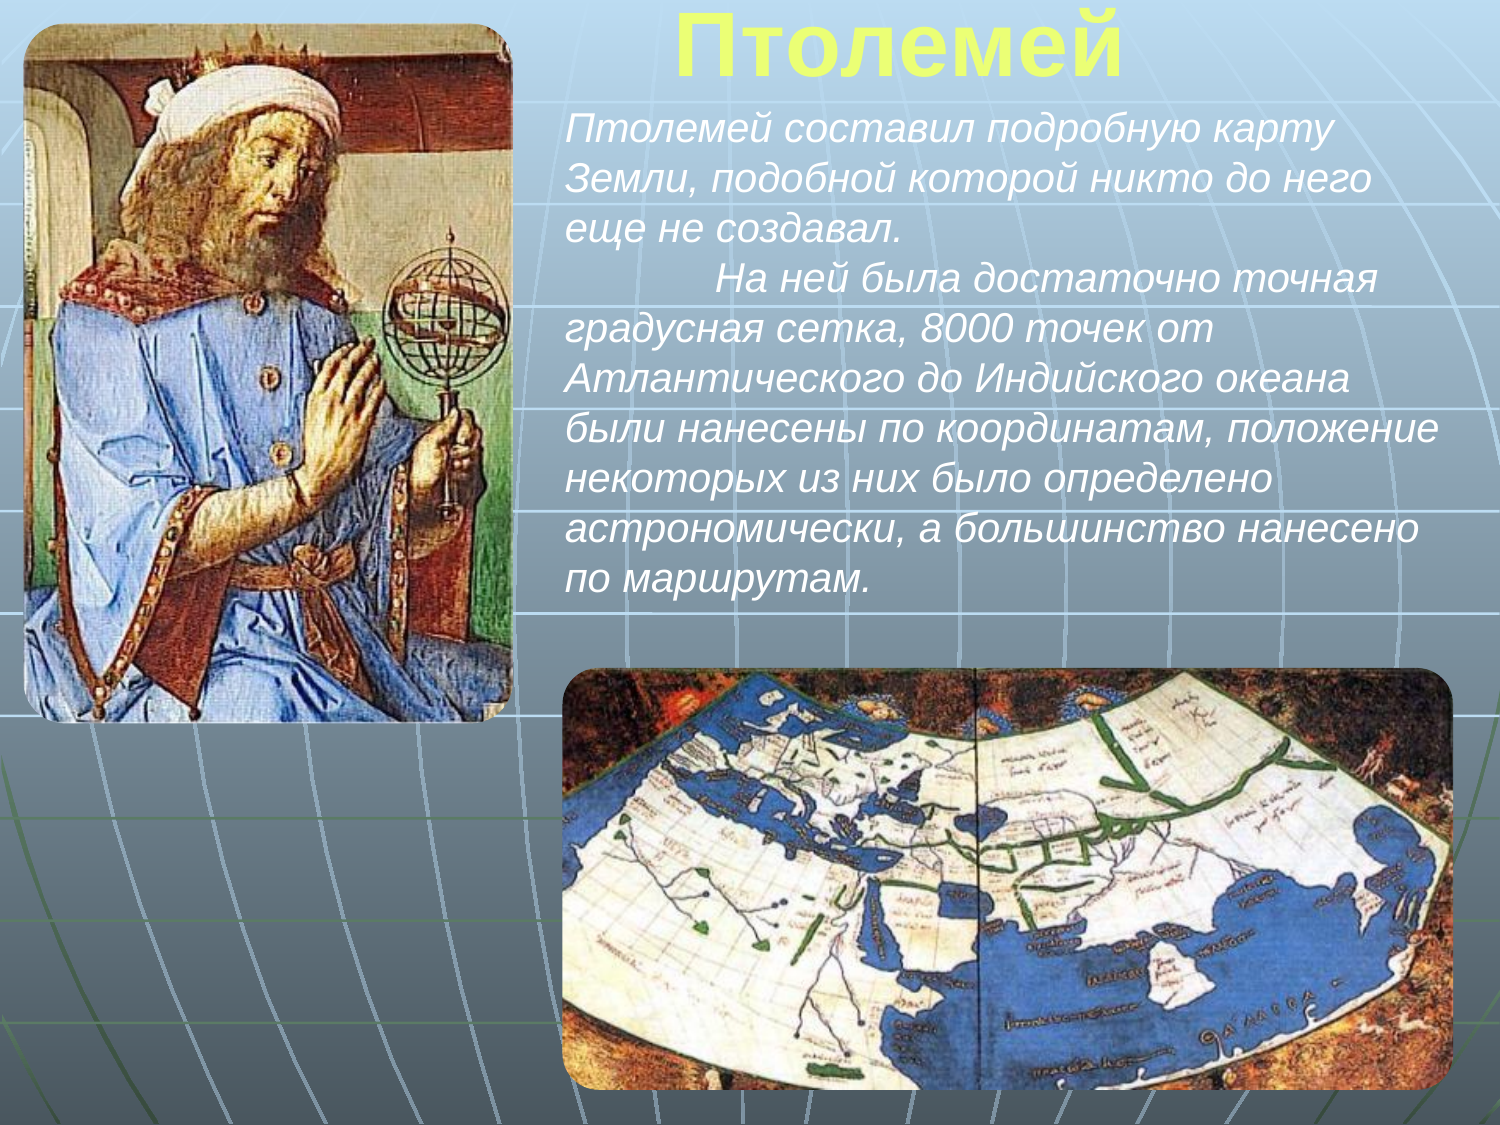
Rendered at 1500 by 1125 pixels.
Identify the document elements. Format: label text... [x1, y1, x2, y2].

picture [23, 23, 514, 724]
text_box Птолемей составил подробную карту Земли, подобной которой никто до него еще не создавал. На ней была достаточно точная градусная сетка, 8000 точек от Атлантического до Индийского океана были нанесены по координатам, положение некоторых из них было определено астрономически, а большинство нанесено по маршрутам. [549, 93, 1475, 609]
title Птолемей [468, 0, 1332, 116]
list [562, 667, 1454, 1091]
